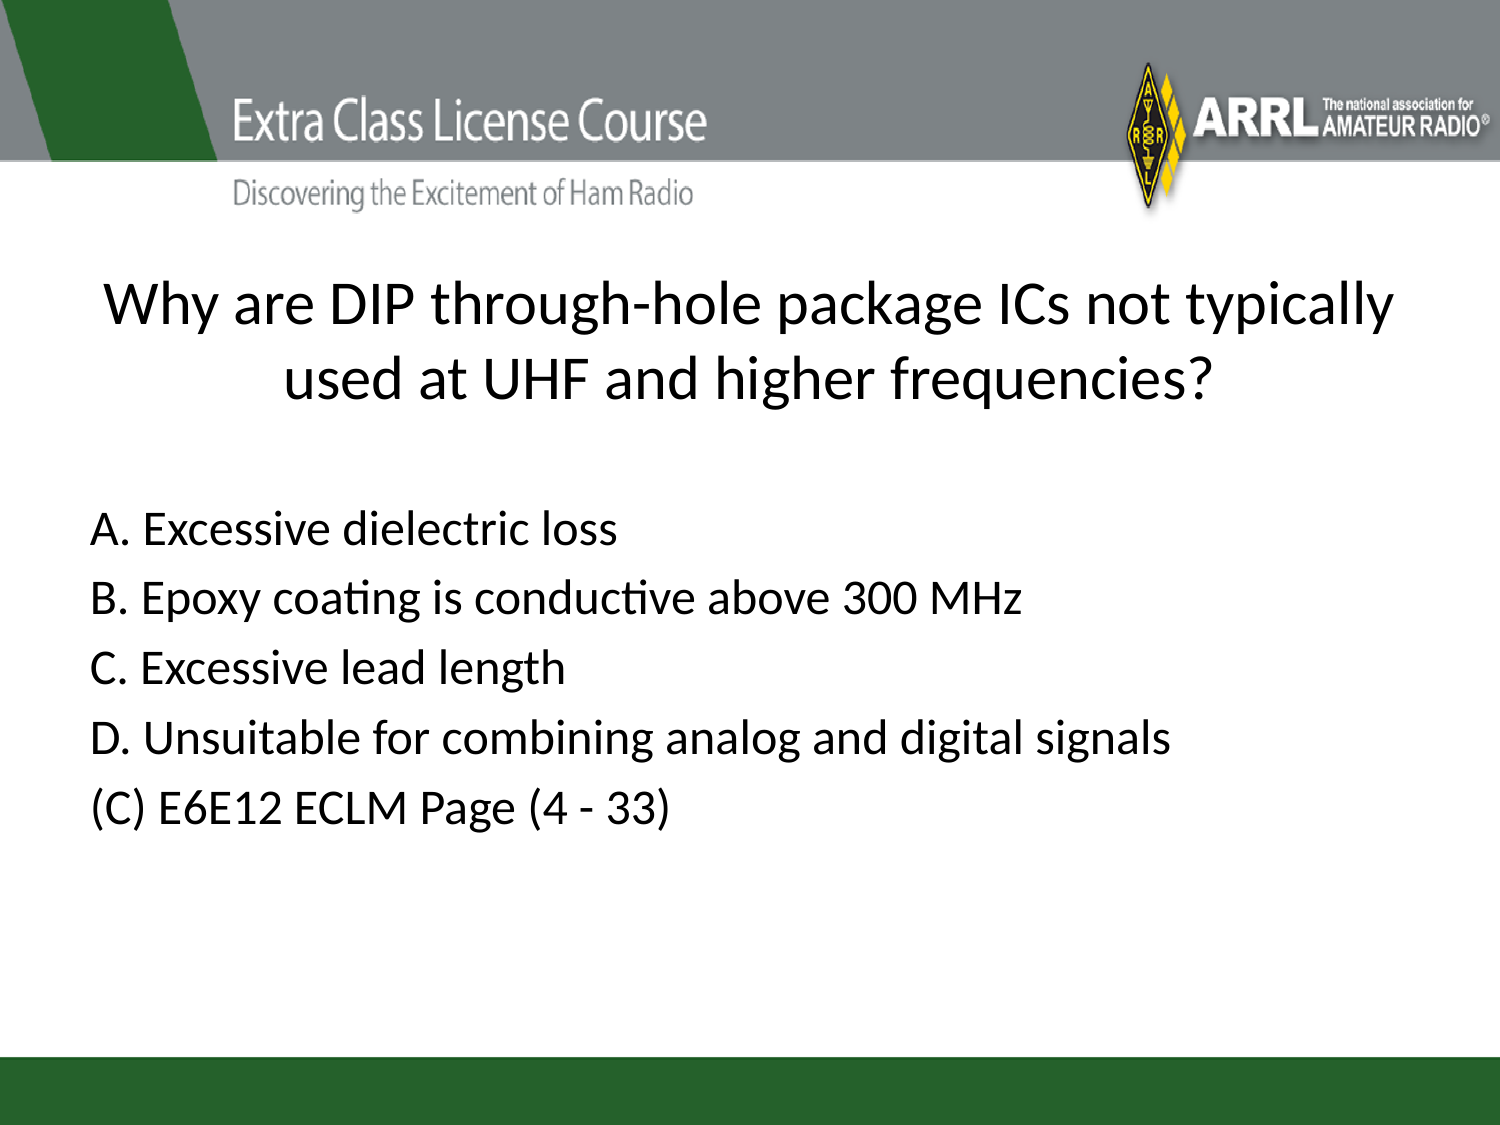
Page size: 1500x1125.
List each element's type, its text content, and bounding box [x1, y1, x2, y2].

list A. Excessive dielectric loss B. Epoxy coating is conductive above 300 MHz C. Excessive lead length D. Unsuitable for combining analog and digital signals (C) E6E12 ECLM Page (4 - 33) [75, 487, 1425, 1005]
title Why are DIP through-hole package ICs not typically used at UHF and higher frequencies? [75, 254, 1425, 435]
picture [0, 0, 1500, 1125]
